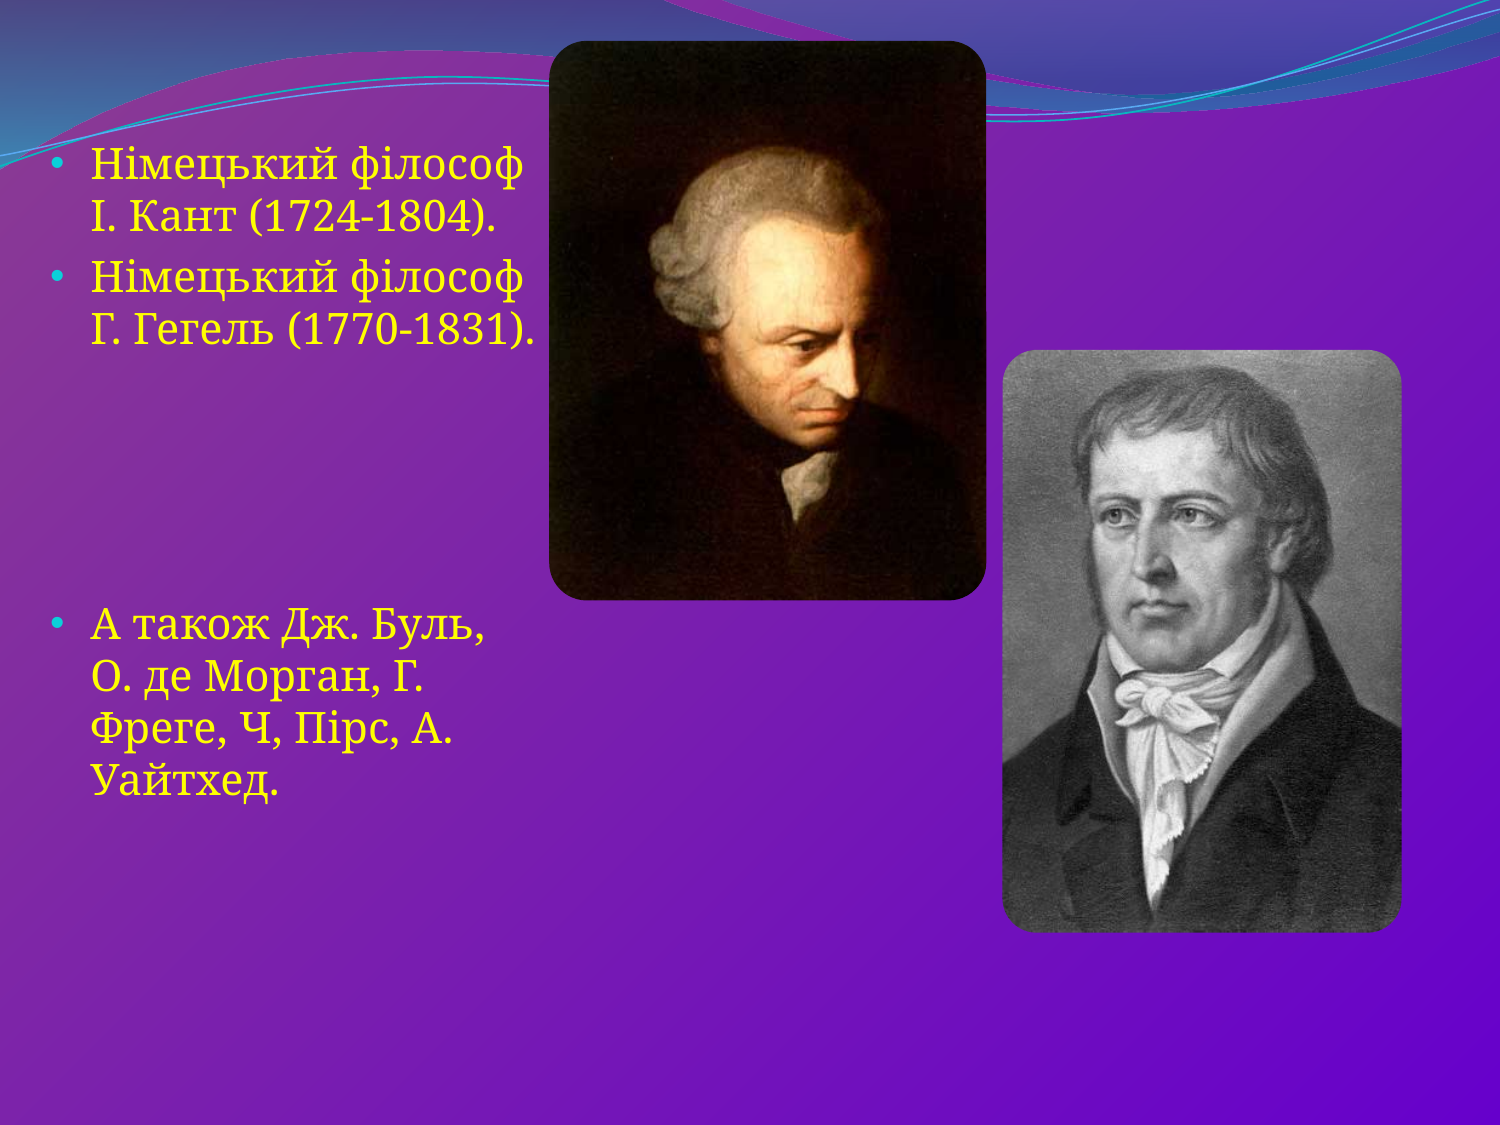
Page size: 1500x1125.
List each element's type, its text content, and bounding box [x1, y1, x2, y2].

list Німецький філософ І. Кант (1724-1804). Німецький філософ Г. Гегель (1770-1831). А також Дж. Буль, О. де Морган, Г. Фреге, Ч, Пірс, А. Уайтхед. [35, 128, 552, 904]
picture [1002, 349, 1402, 933]
picture [548, 40, 987, 601]
